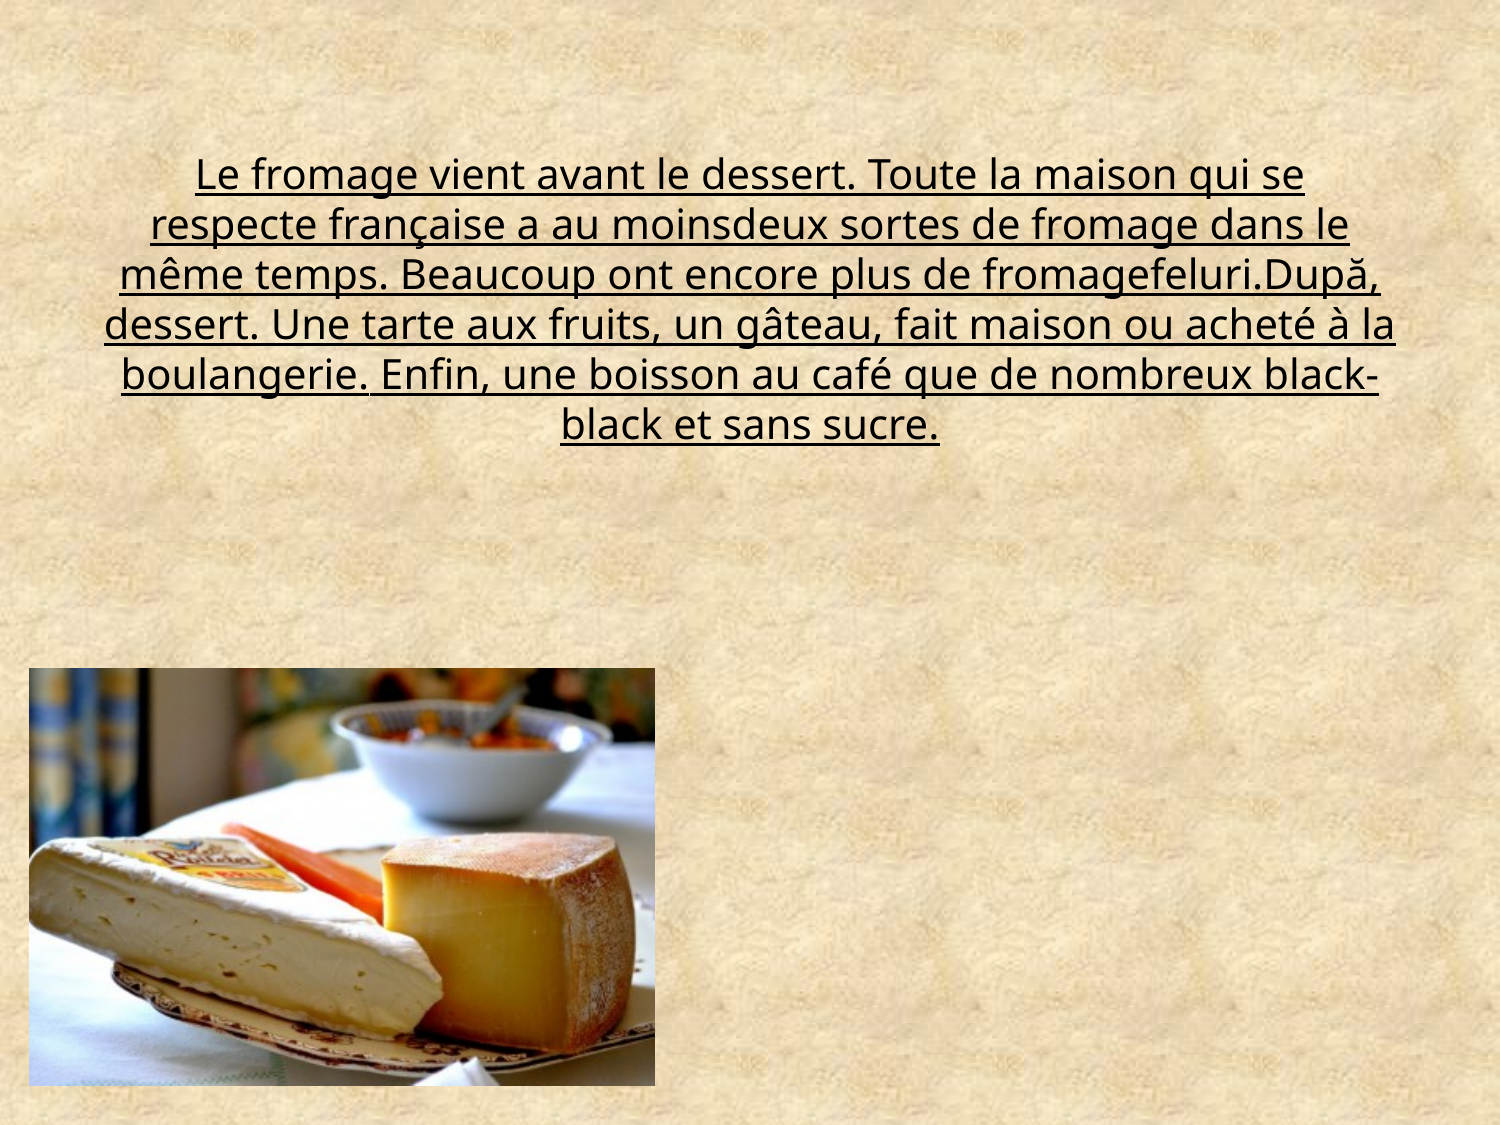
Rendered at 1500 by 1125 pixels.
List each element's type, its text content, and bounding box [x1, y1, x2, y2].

title Le fromage vient avant le dessert. Toute la maison qui se respecte française a au moinsdeux sortes de fromage dans le même temps. Beaucoup ont encore plus de fromagefeluri.După, dessert. Une tarte aux fruits, un gâteau, fait maison ou acheté à la boulangerie. Enfin, une boisson au café que de nombreux black-black et sans sucre. [75, 45, 1425, 551]
picture [0, 0, 1500, 1125]
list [29, 668, 655, 1087]
